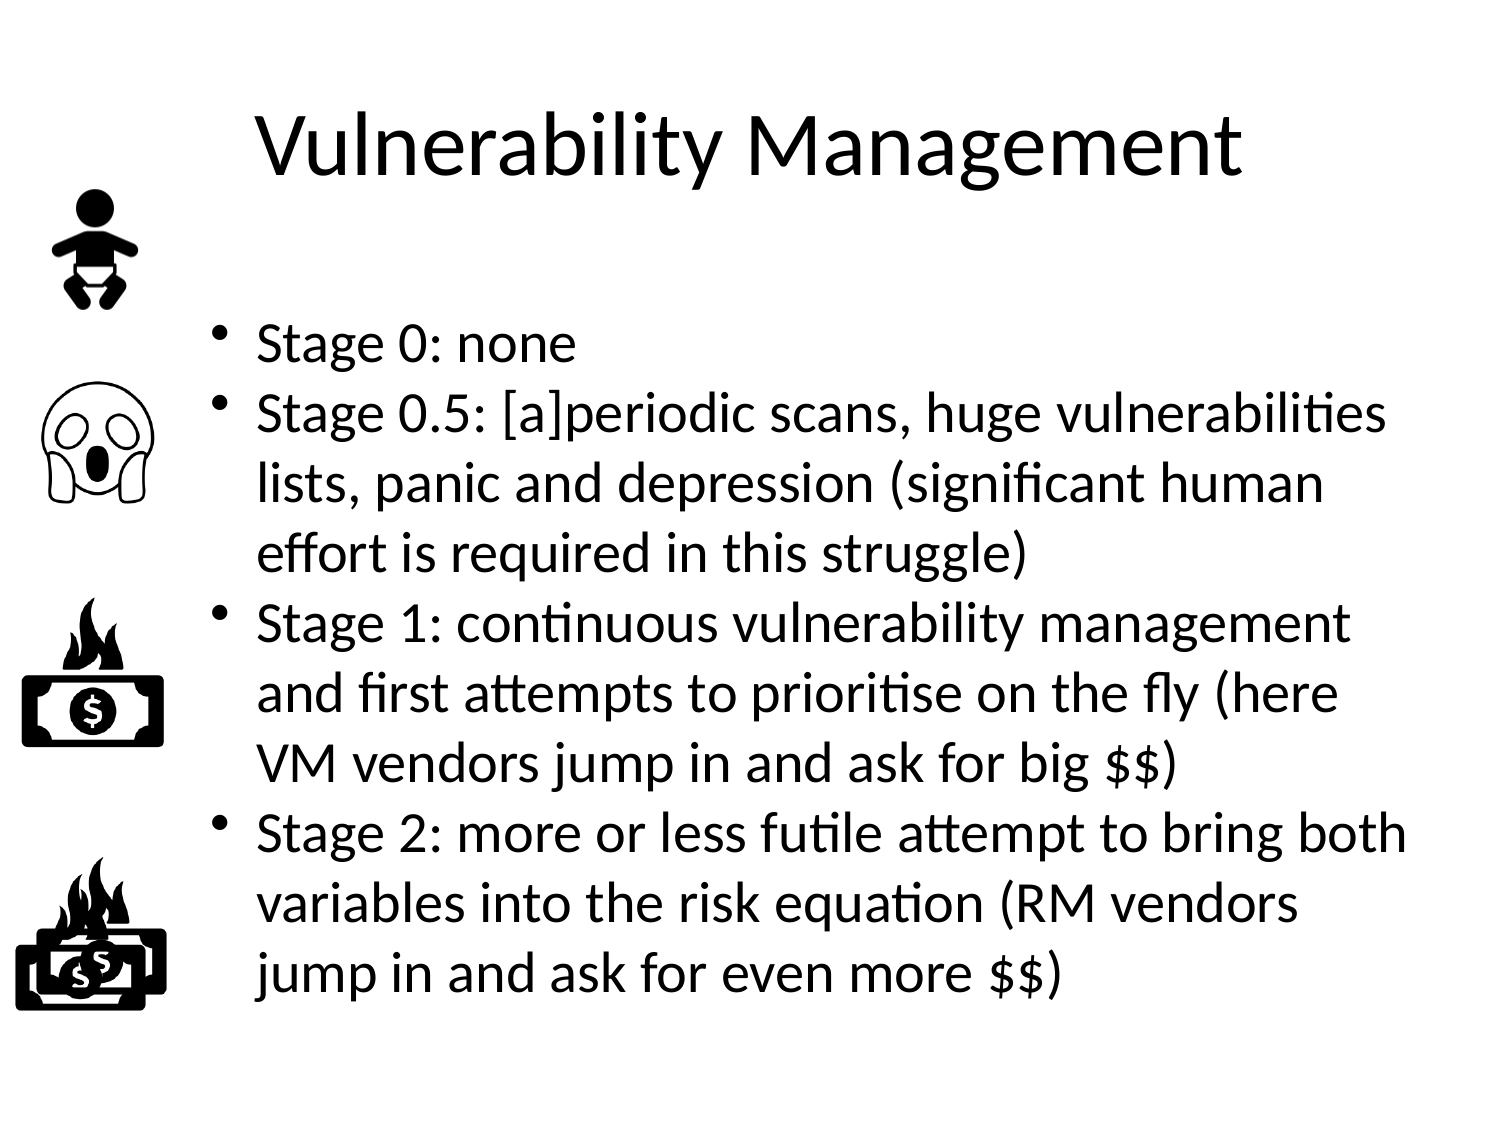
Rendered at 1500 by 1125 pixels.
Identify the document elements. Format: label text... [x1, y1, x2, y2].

picture [14, 594, 170, 750]
picture [8, 854, 172, 1013]
text_box Vulnerability Management [75, 76, 1425, 201]
picture [0, 149, 195, 350]
picture [29, 374, 165, 510]
text_box Stage 0: none Stage 0.5: [a]periodic scans, huge vulnerabilities lists, panic and depression (significant human effort is required in this struggle) Stage 1: continuous vulnerability management and first attempts to prioritise on the fly (here VM vendors jump in and ask for big $$) Stage 2: more or less futile attempt to bring both variables into the risk equation (RM vendors jump in and ask for even more $$) [210, 304, 1425, 1005]
